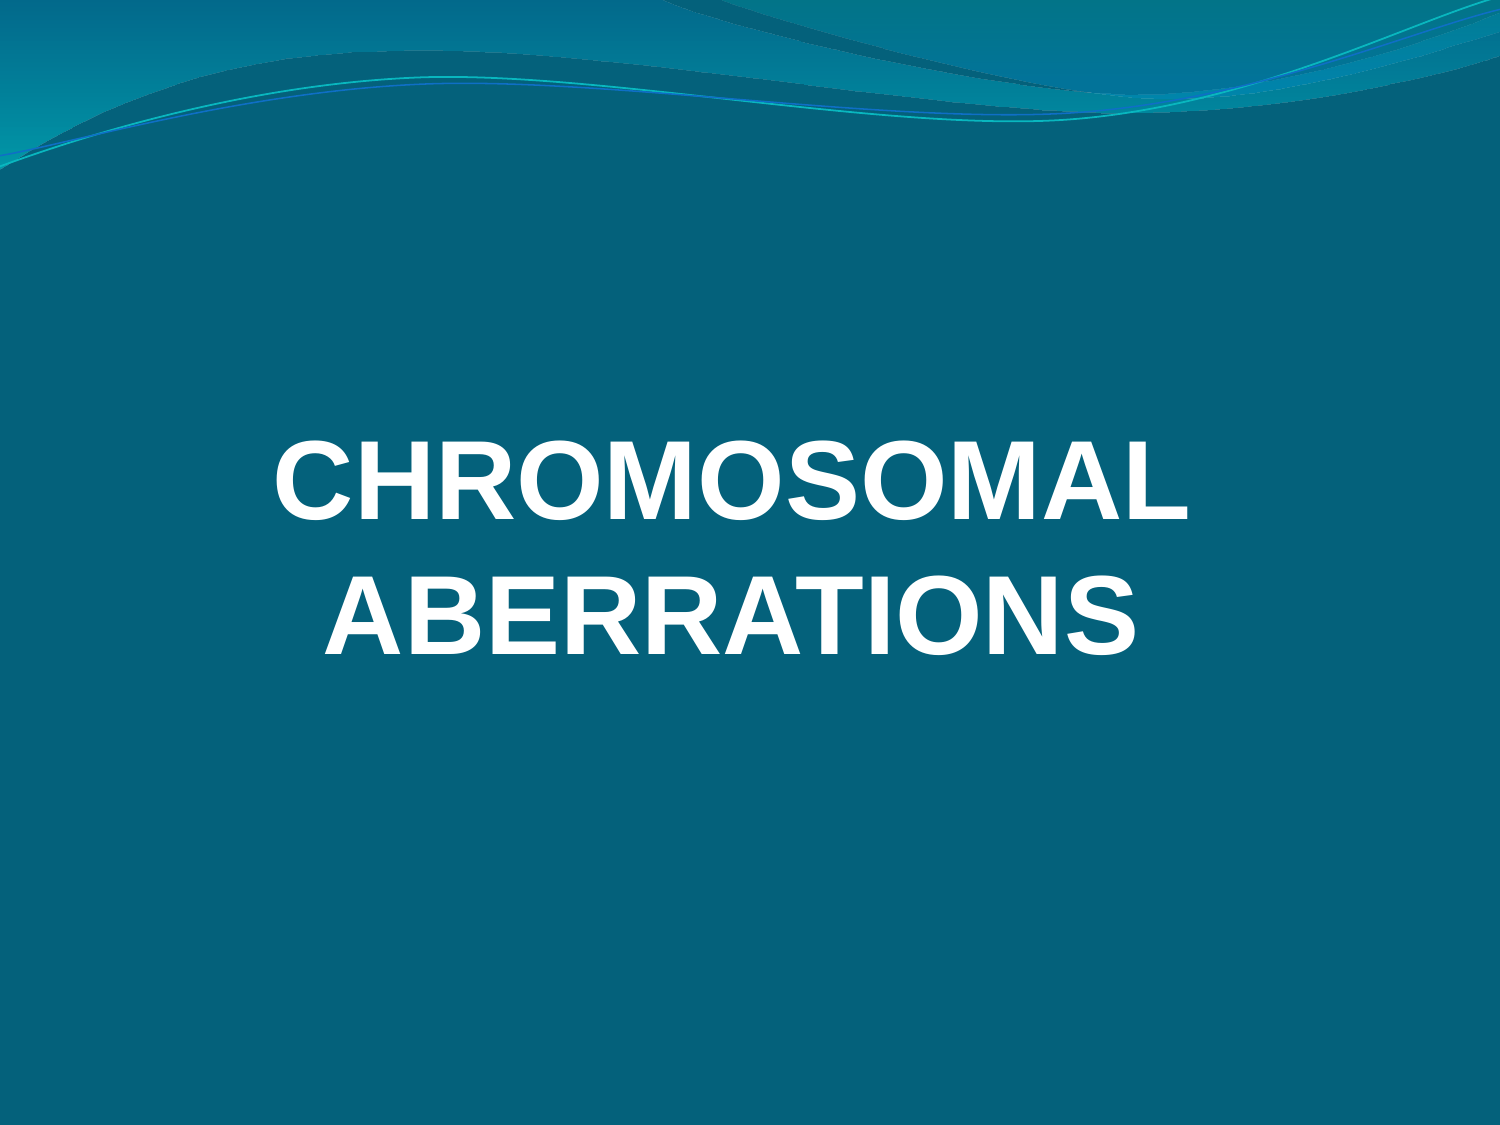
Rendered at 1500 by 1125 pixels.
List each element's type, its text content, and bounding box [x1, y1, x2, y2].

text_box CHROMOSOMAL ABERRATIONS [150, 399, 1313, 685]
